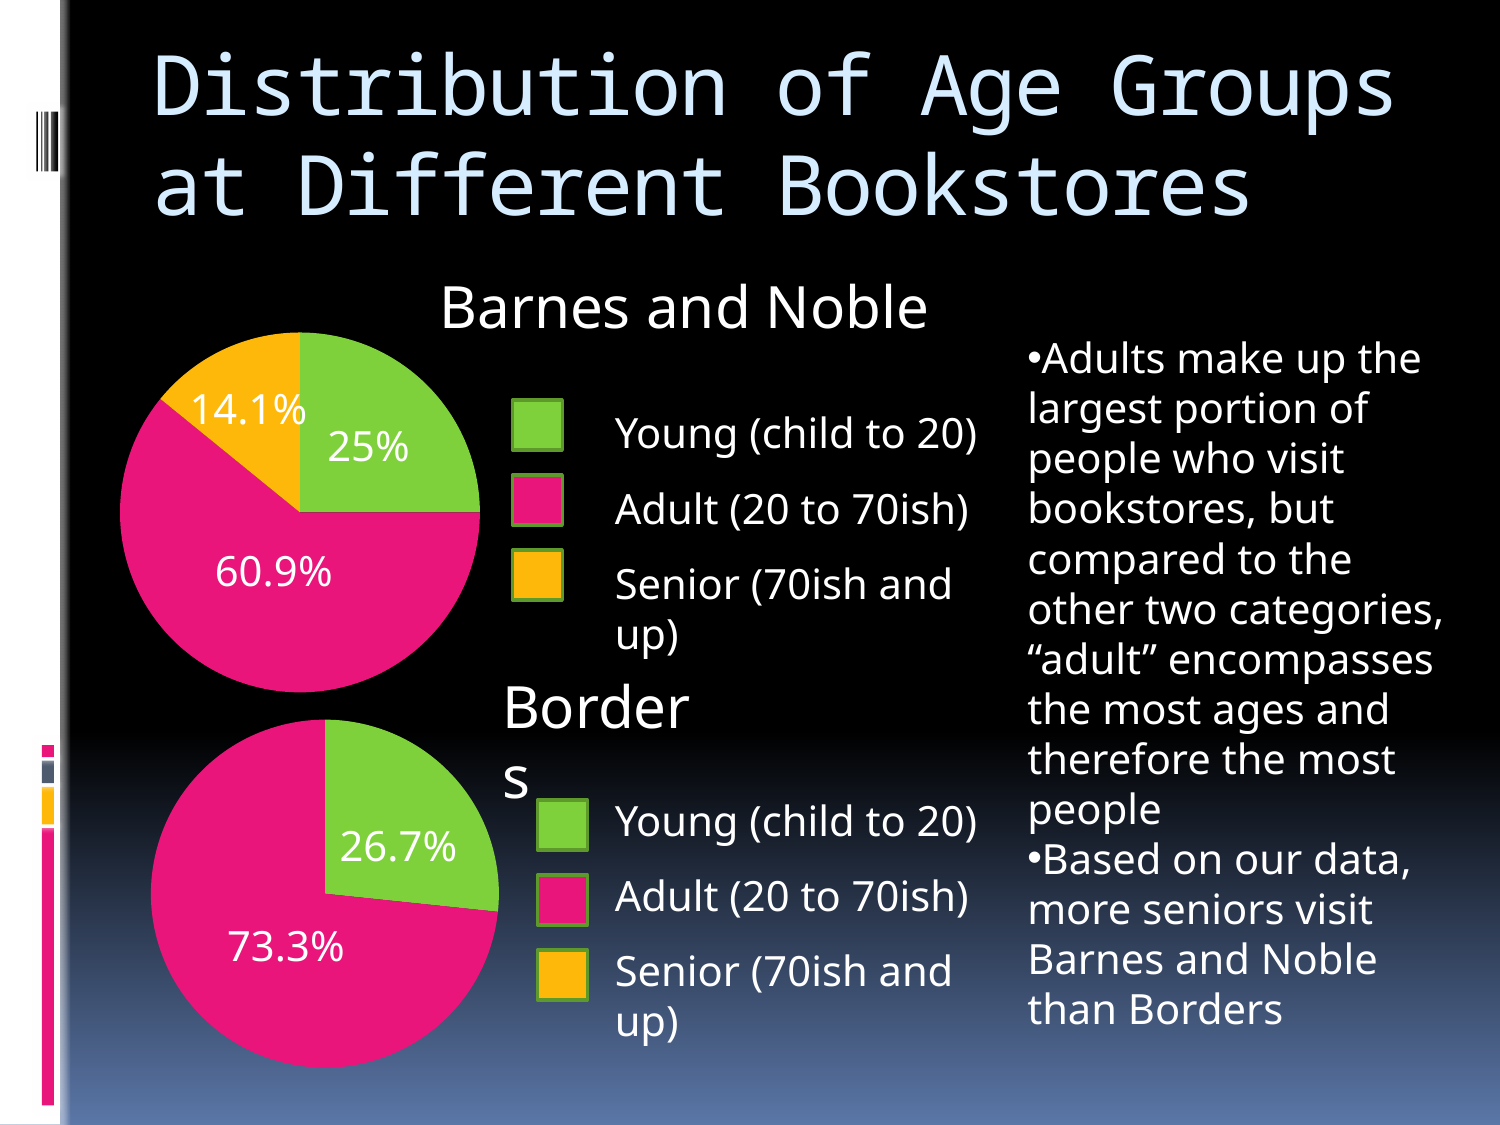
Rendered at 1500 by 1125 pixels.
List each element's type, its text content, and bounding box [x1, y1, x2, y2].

title Distribution of Age Groups at Different Bookstores [137, 24, 1500, 175]
chart [0, 324, 601, 701]
text_box Borders [610, 662, 725, 787]
text_box Adults make up the largest portion of people who visit bookstores, but compared to the other two categories, “adult” encompasses the most ages and therefore the most people Based on our data, more seniors visit Barnes and Noble than Borders [1012, 324, 1463, 1040]
text_box Young (child to 20) Adult (20 to 70ish) Senior (70ish and up) [610, 399, 1000, 600]
text_box Young (child to 20) Adult (20 to 70ish) Senior (70ish and up) [635, 787, 1000, 988]
chart [24, 711, 626, 1076]
text_box Barnes and Noble [424, 262, 963, 348]
